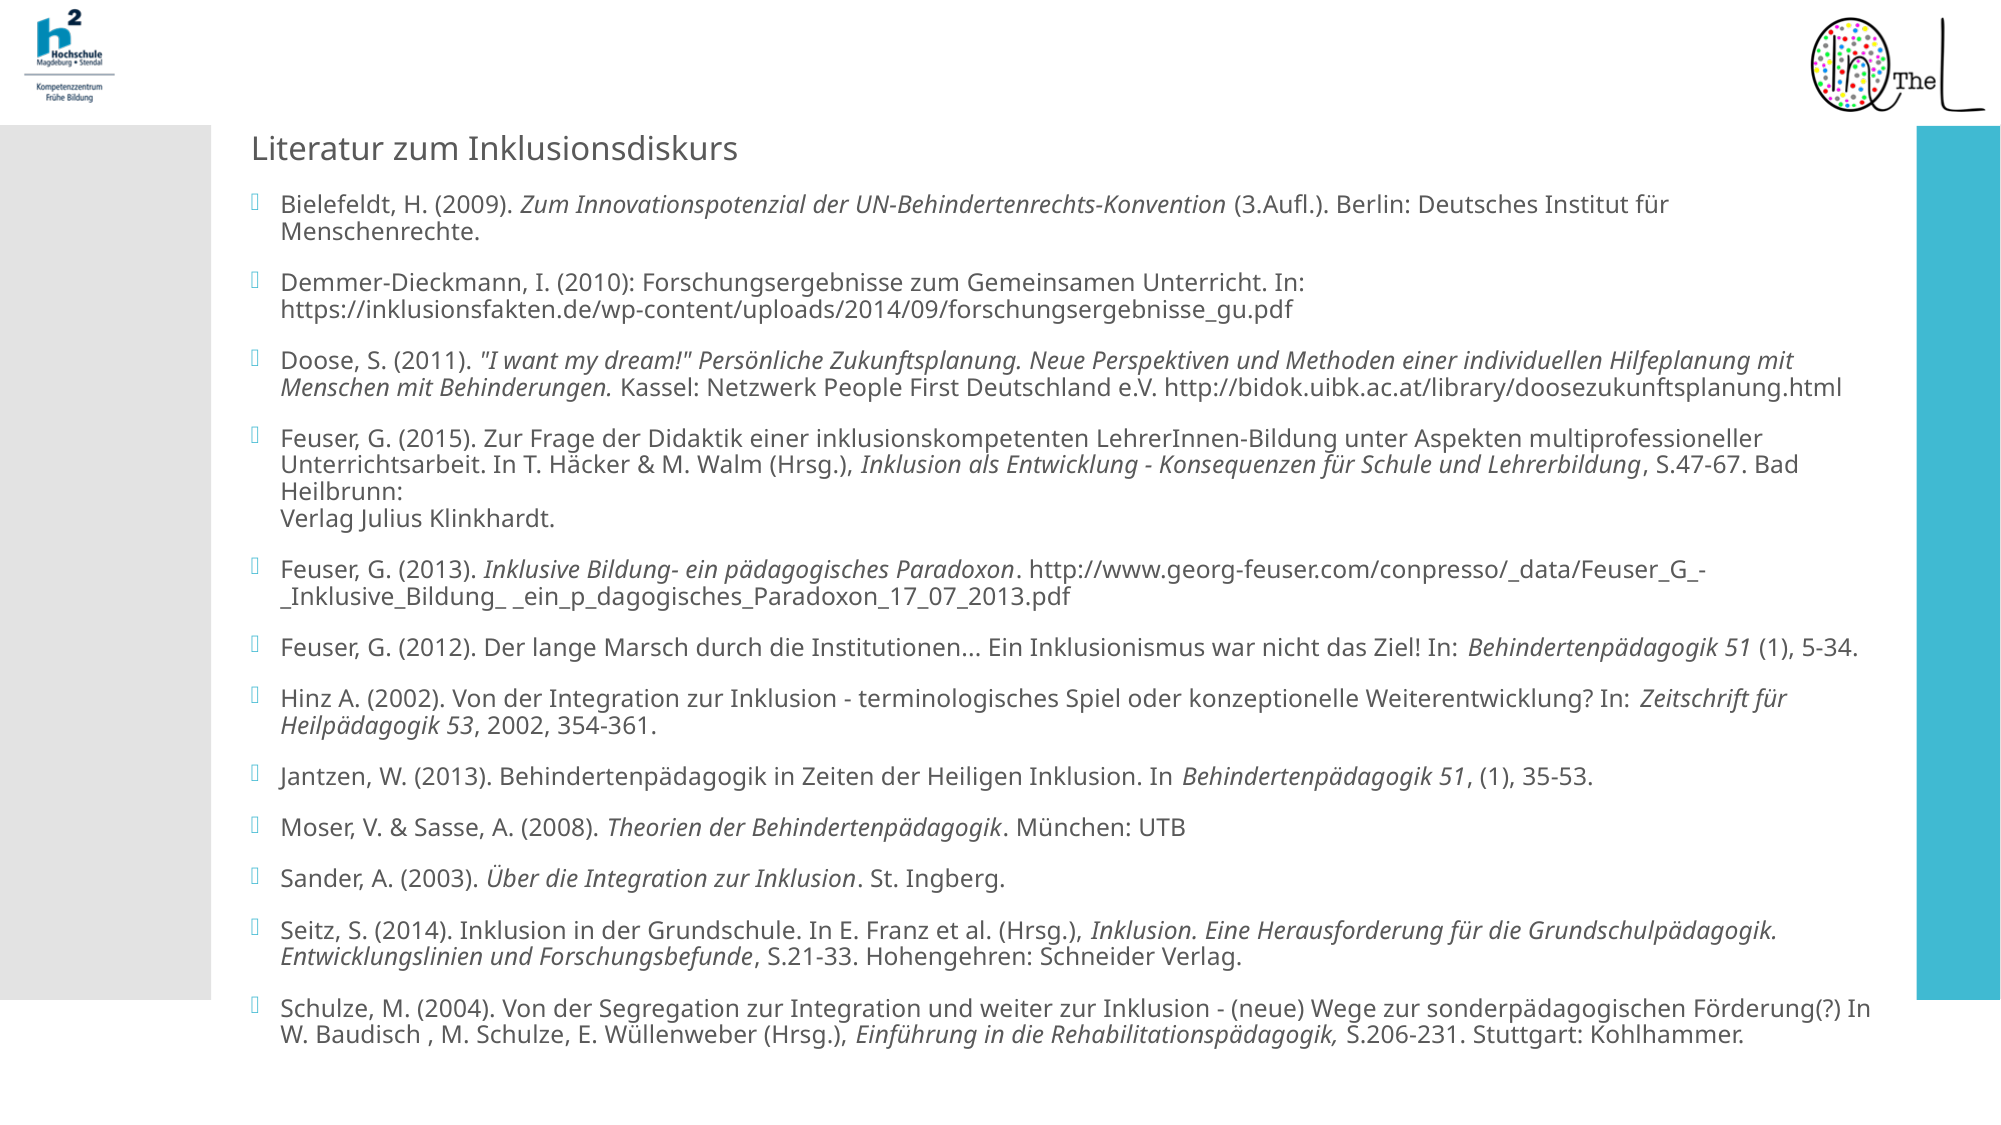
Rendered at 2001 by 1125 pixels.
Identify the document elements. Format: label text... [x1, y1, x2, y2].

picture [1809, 17, 1987, 113]
text_box [1916, 125, 2000, 1001]
list Literatur zum Inklusionsdiskurs Bielefeldt, H. (2009). Zum Innovationspotenzial der UN-Behindertenrechts-Konvention (3.Aufl.). Berlin: Deutsches Institut für Menschenrechte. Demmer-Dieckmann, I. (2010): Forschungsergebnisse zum Gemeinsamen Unterricht. In: https://inklusionsfakten.de/wp-content/uploads/2014/09/forschungsergebnisse_gu.pdf Doose, S. (2011). "I want my dream!" Persönliche Zukunftsplanung. Neue Perspektiven und Methoden einer individuellen Hilfeplanung mit Menschen mit Behinderungen. Kassel: Netzwerk People First Deutschland e.V. http://bidok.uibk.ac.at/library/doosezukunftsplanung.html Feuser, G. (2015). Zur Frage der Didaktik einer inklusionskompetenten LehrerInnen-Bildung unter Aspekten multiprofessioneller Unterrichtsarbeit. In T. Häcker & M. Walm (Hrsg.), Inklusion als Entwicklung - Konsequenzen für Schule und Lehrerbildung, S.47-67. Bad Heilbrunn: Verlag Julius Klinkhardt. Feuser, G. (2013). Inklusive Bildung- ein pädagogisches Paradoxon. http://www.georg-feuser.com/conpresso/_data/Feuser_G_- _Inklusive_Bildung_ _ein_p_dagogisches_Paradoxon_17_07_2013.pdf Feuser, G. (2012). Der lange Marsch durch die Institutionen... Ein Inklusionismus war nicht das Ziel! In: Behindertenpädagogik 51 (1), 5-34. Hinz A. (2002). Von der Integration zur Inklusion - terminologisches Spiel oder konzeptionelle Weiterentwicklung? In: Zeitschrift für Heilpädagogik 53, 2002, 354-361. Jantzen, W. (2013). Behindertenpädagogik in Zeiten der Heiligen Inklusion. In Behindertenpädagogik 51, (1), 35-53. Moser, V. & Sasse, A. (2008). Theorien der Behindertenpädagogik. München: UTB Sander, A. (2003). Über die Integration zur Inklusion. St. Ingberg. Seitz, S. (2014). Inklusion in der Grundschule. In E. Franz et al. (Hrsg.), Inklusion. Eine Herausforderung für die Grundschulpädagogik. Entwicklungslinien und Forschungsbefunde, S.21-33. Hohengehren: Schneider Verlag. Schulze, M. (2004). Von der Segregation zur Integration und weiter zur Inklusion - (neue) Wege zur sonderpädagogischen Förderung(?) In W. Baudisch , M. Schulze, E. Wüllenweber (Hrsg.), Einführung in die Rehabilitationspädagogik, S.206-231. Stuttgart: Kohlhammer. [235, 125, 1892, 1076]
text_box [0, 0, 2000, 1125]
text_box [0, 124, 212, 1001]
picture [13, 0, 127, 113]
